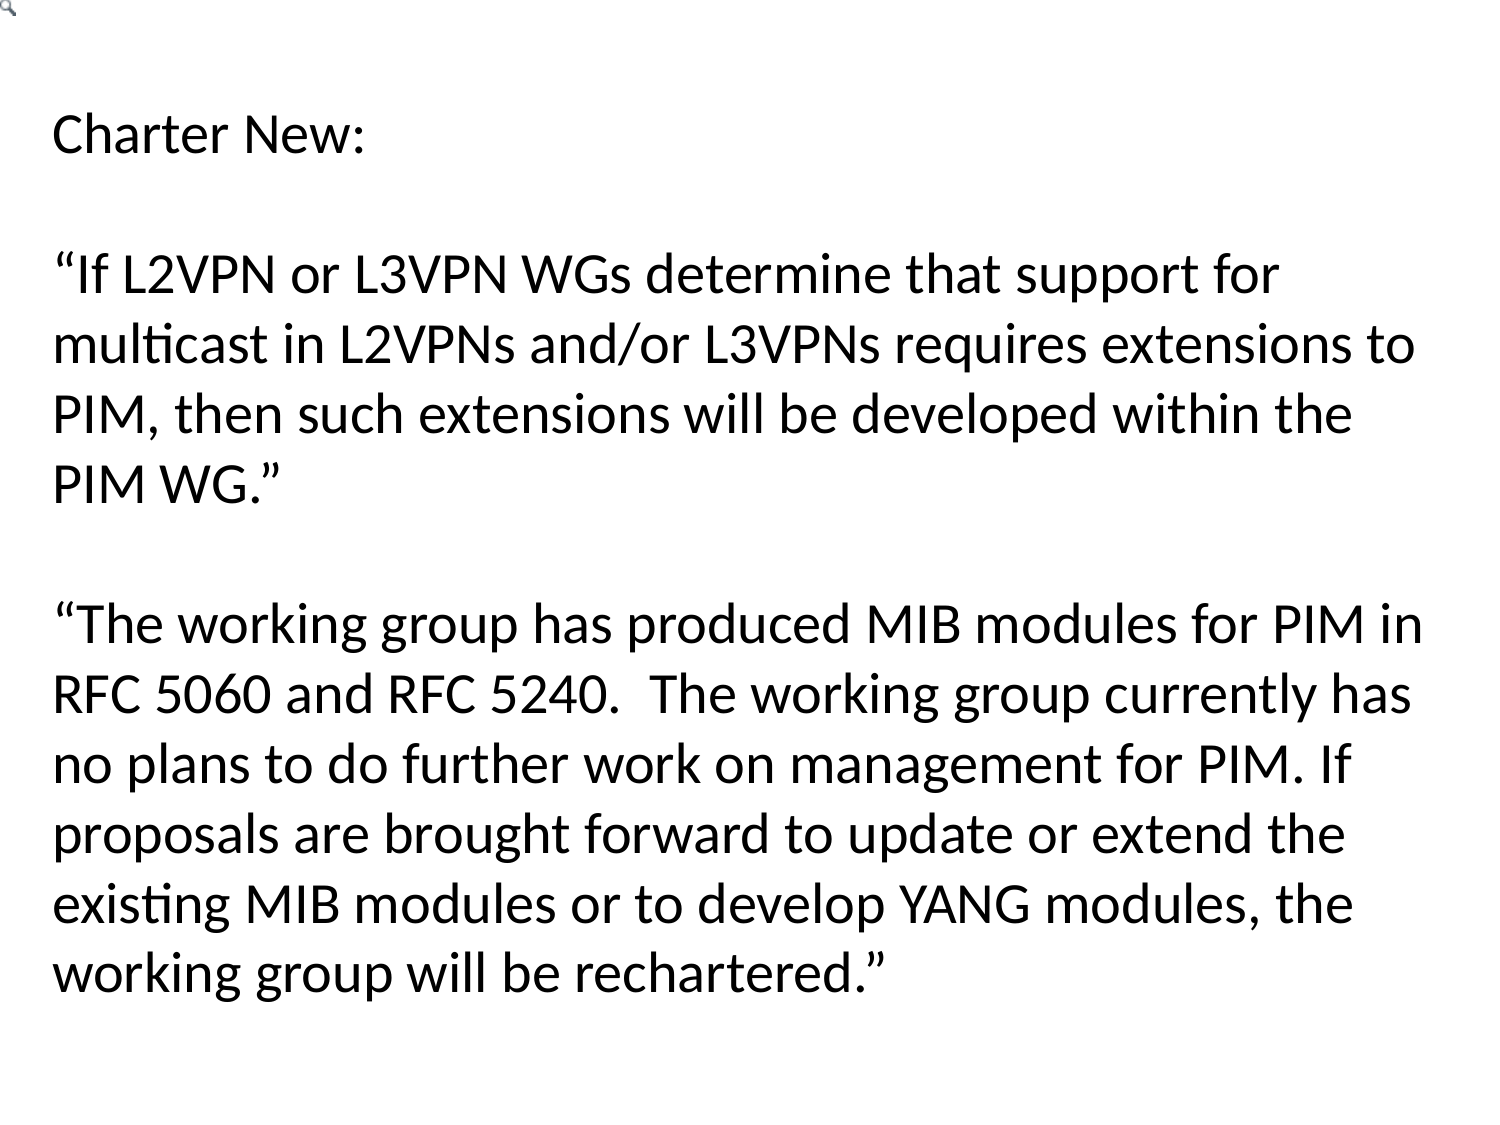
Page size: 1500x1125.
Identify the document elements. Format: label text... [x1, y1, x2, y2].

picture [0, 0, 16, 16]
text_box Charter New: “If L2VPN or L3VPN WGs determine that support for multicast in L2VPNs and/or L3VPNs requires extensions to PIM, then such extensions will be developed within the PIM WG.” “The working group has produced MIB modules for PIM in RFC 5060 and RFC 5240. The working group currently has no plans to do further work on management for PIM. If proposals are brought forward to update or extend the existing MIB modules or to develop YANG modules, the working group will be rechartered.” [37, 87, 1463, 1012]
